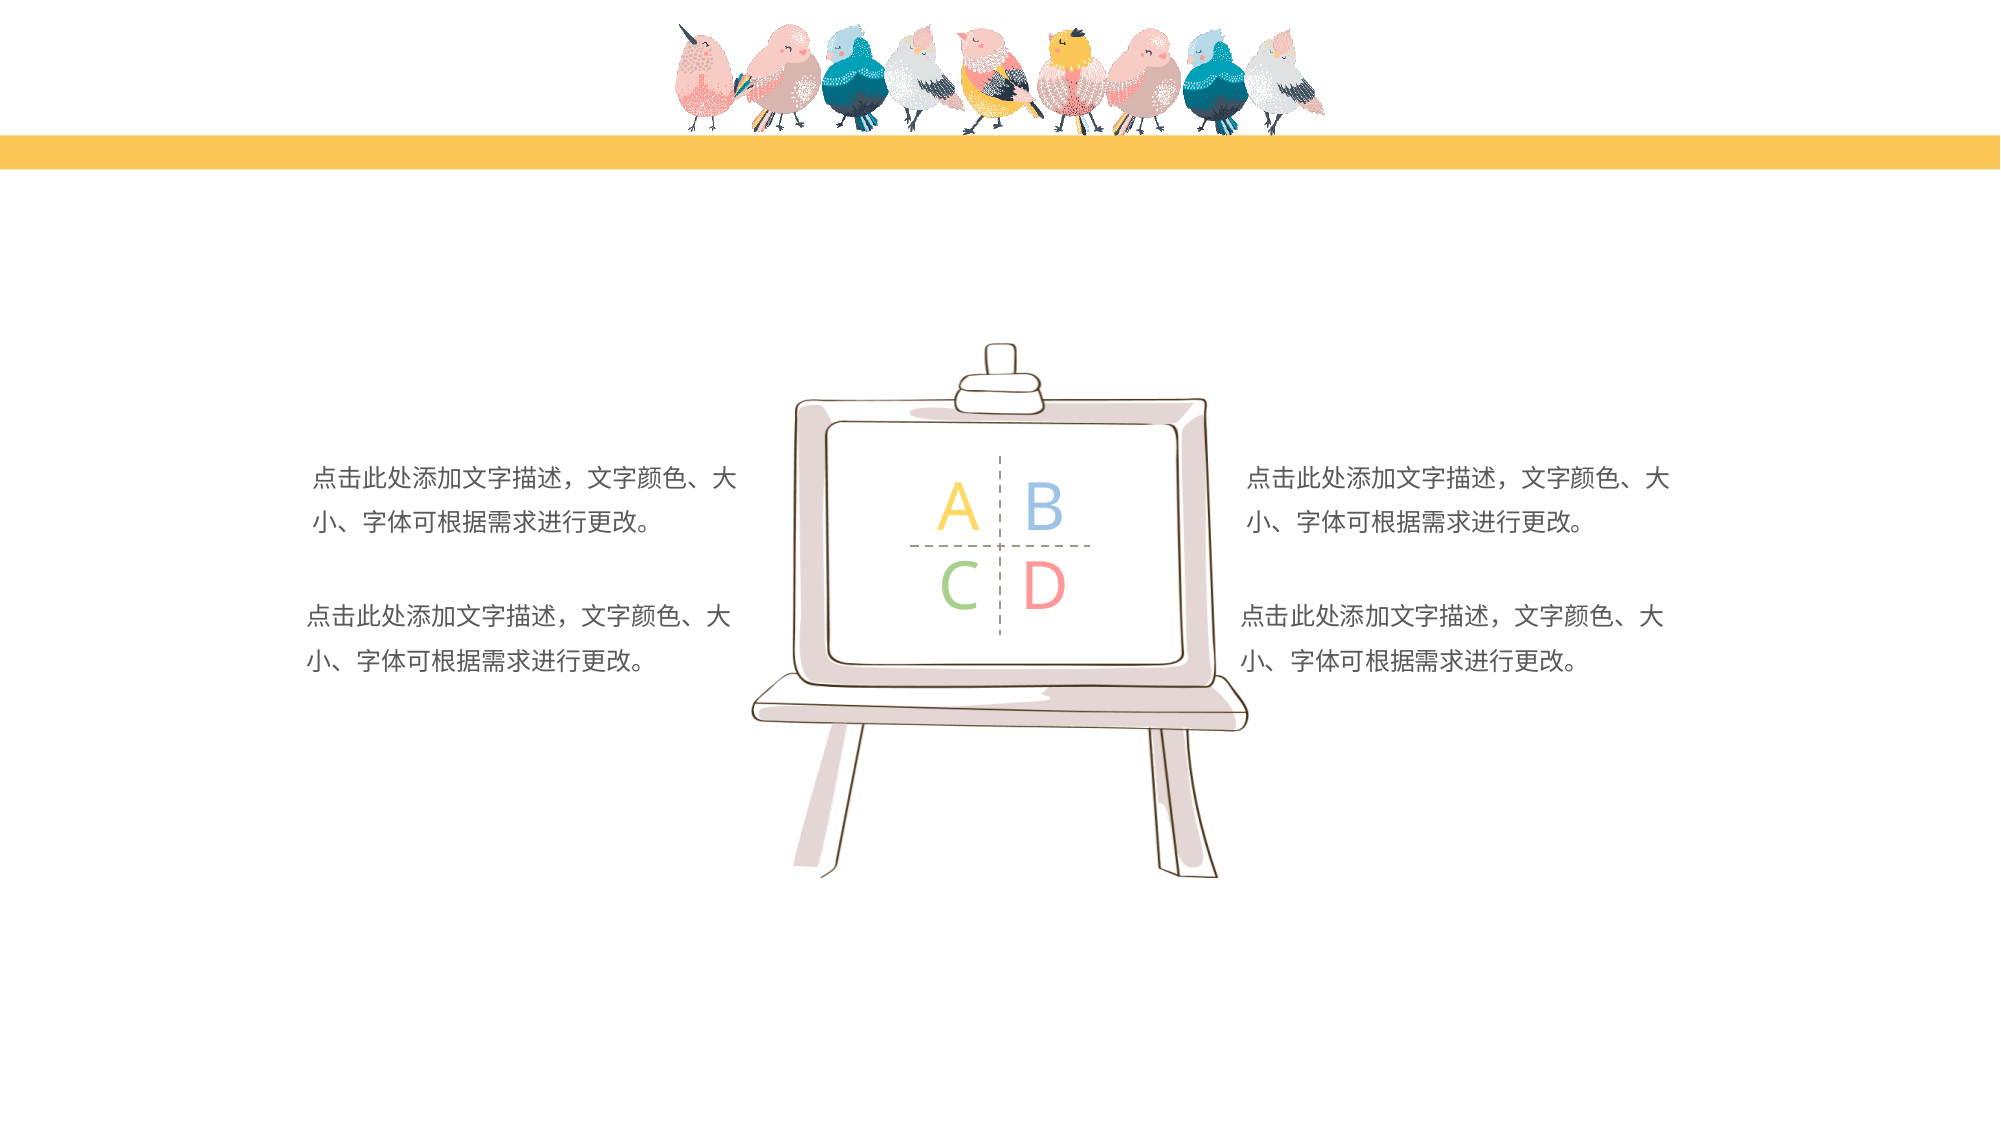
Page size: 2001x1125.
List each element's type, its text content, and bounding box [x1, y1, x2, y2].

text_box 点击此处添加文字描述，文字颜色、大小、字体可根据需求进行更改。 [297, 439, 751, 545]
text_box 点击此处添加文字描述，文字颜色、大小、字体可根据需求进行更改。 [291, 578, 751, 683]
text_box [674, 24, 1325, 136]
text_box 点击此处添加文字描述，文字颜色、大小、字体可根据需求进行更改。 [1249, 578, 1686, 683]
text_box 点击此处添加文字描述，文字颜色、大小、字体可根据需求进行更改。 [1249, 439, 1692, 545]
text_box [0, 134, 2000, 171]
picture [751, 343, 1249, 879]
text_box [910, 456, 1090, 636]
